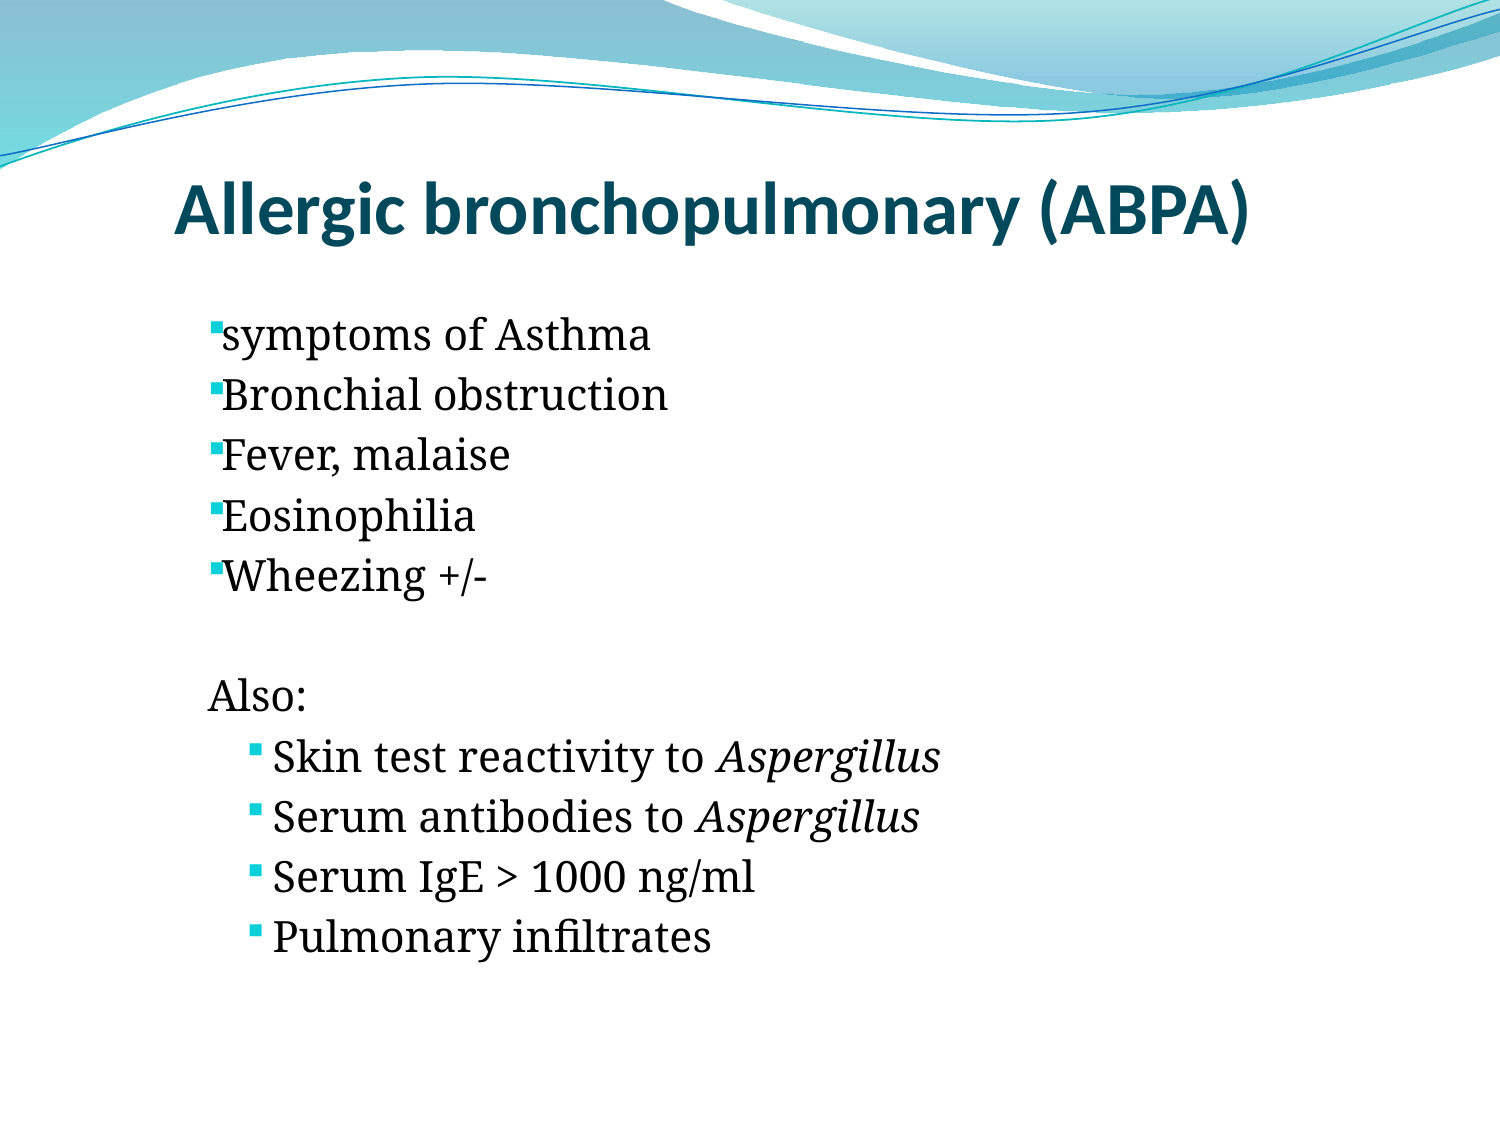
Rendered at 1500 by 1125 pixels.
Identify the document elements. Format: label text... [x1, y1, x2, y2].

text_box Allergic bronchopulmonary (ABPA) [174, 62, 1425, 250]
text_box symptoms of Asthma Bronchial obstruction Fever, malaise Eosinophilia Wheezing +/- Also: Skin test reactivity to Aspergillus Serum antibodies to Aspergillus Serum IgE > 1000 ng/ml Pulmonary infiltrates [200, 299, 1375, 975]
